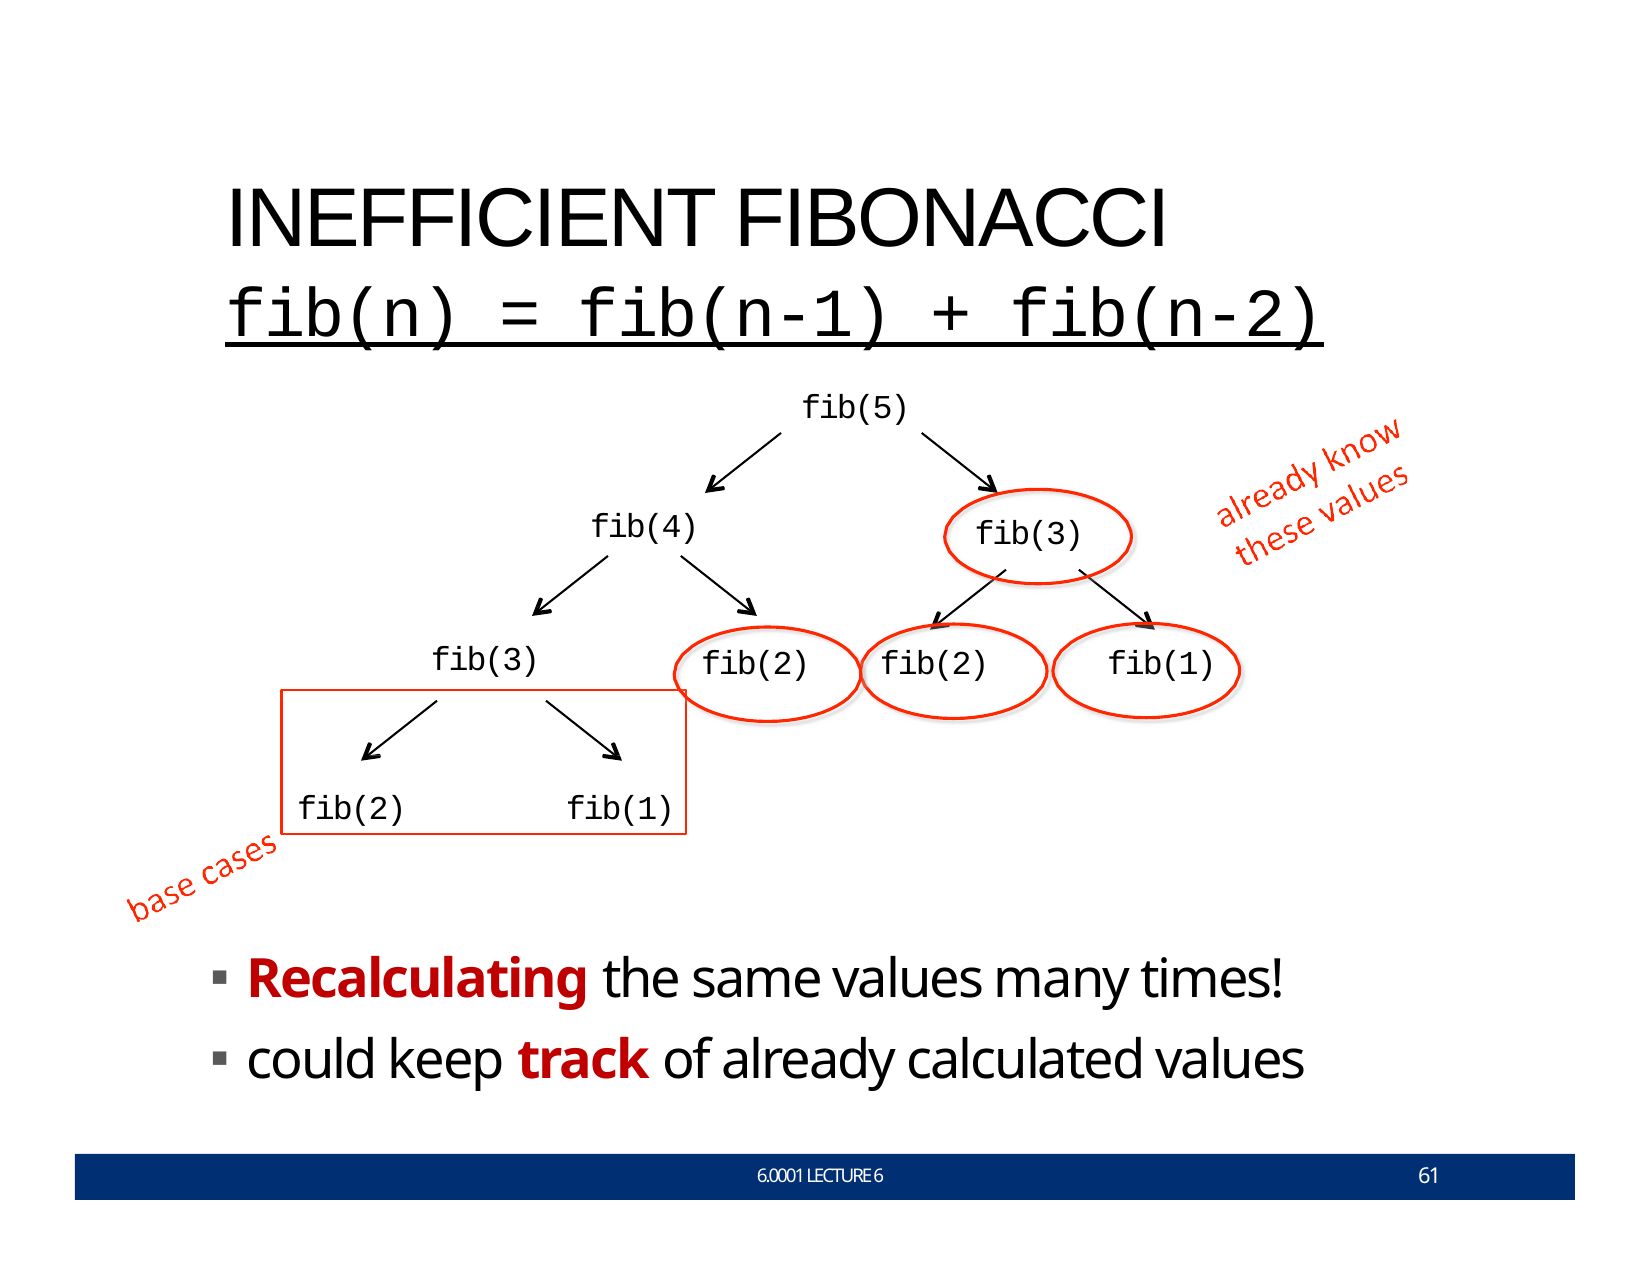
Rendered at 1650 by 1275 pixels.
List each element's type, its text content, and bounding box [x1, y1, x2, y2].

text_box [1046, 617, 1252, 730]
text_box [737, 597, 757, 616]
text_box [986, 474, 994, 483]
text_box [281, 690, 686, 834]
text_box [668, 621, 874, 734]
footer 6.0001 LECTURE 6 [754, 1162, 897, 1275]
text_box [1143, 611, 1150, 617]
text_box fib(3) [428, 635, 554, 678]
text_box [934, 611, 941, 617]
text_box [1217, 419, 1408, 565]
slide_number 61 [1414, 1150, 1445, 1275]
text_box [532, 597, 552, 616]
text_box [854, 617, 1046, 662]
text_box [874, 680, 1060, 731]
text_box [874, 624, 1046, 719]
text_box [1052, 623, 1240, 718]
text_box fib(4) [587, 502, 713, 545]
text_box [705, 474, 725, 493]
text_box [944, 489, 1132, 584]
text_box fib(n) = fib(n-1) + fib(n-2) fib(5) [222, 265, 1450, 425]
text_box [938, 483, 1144, 596]
text_box Recalculating the same values many times! could keep track of already calculated values [207, 924, 1414, 1090]
text_box [126, 835, 276, 922]
text_box [674, 626, 861, 722]
title INEFFICIENT FIBONACCI [222, 161, 1408, 265]
